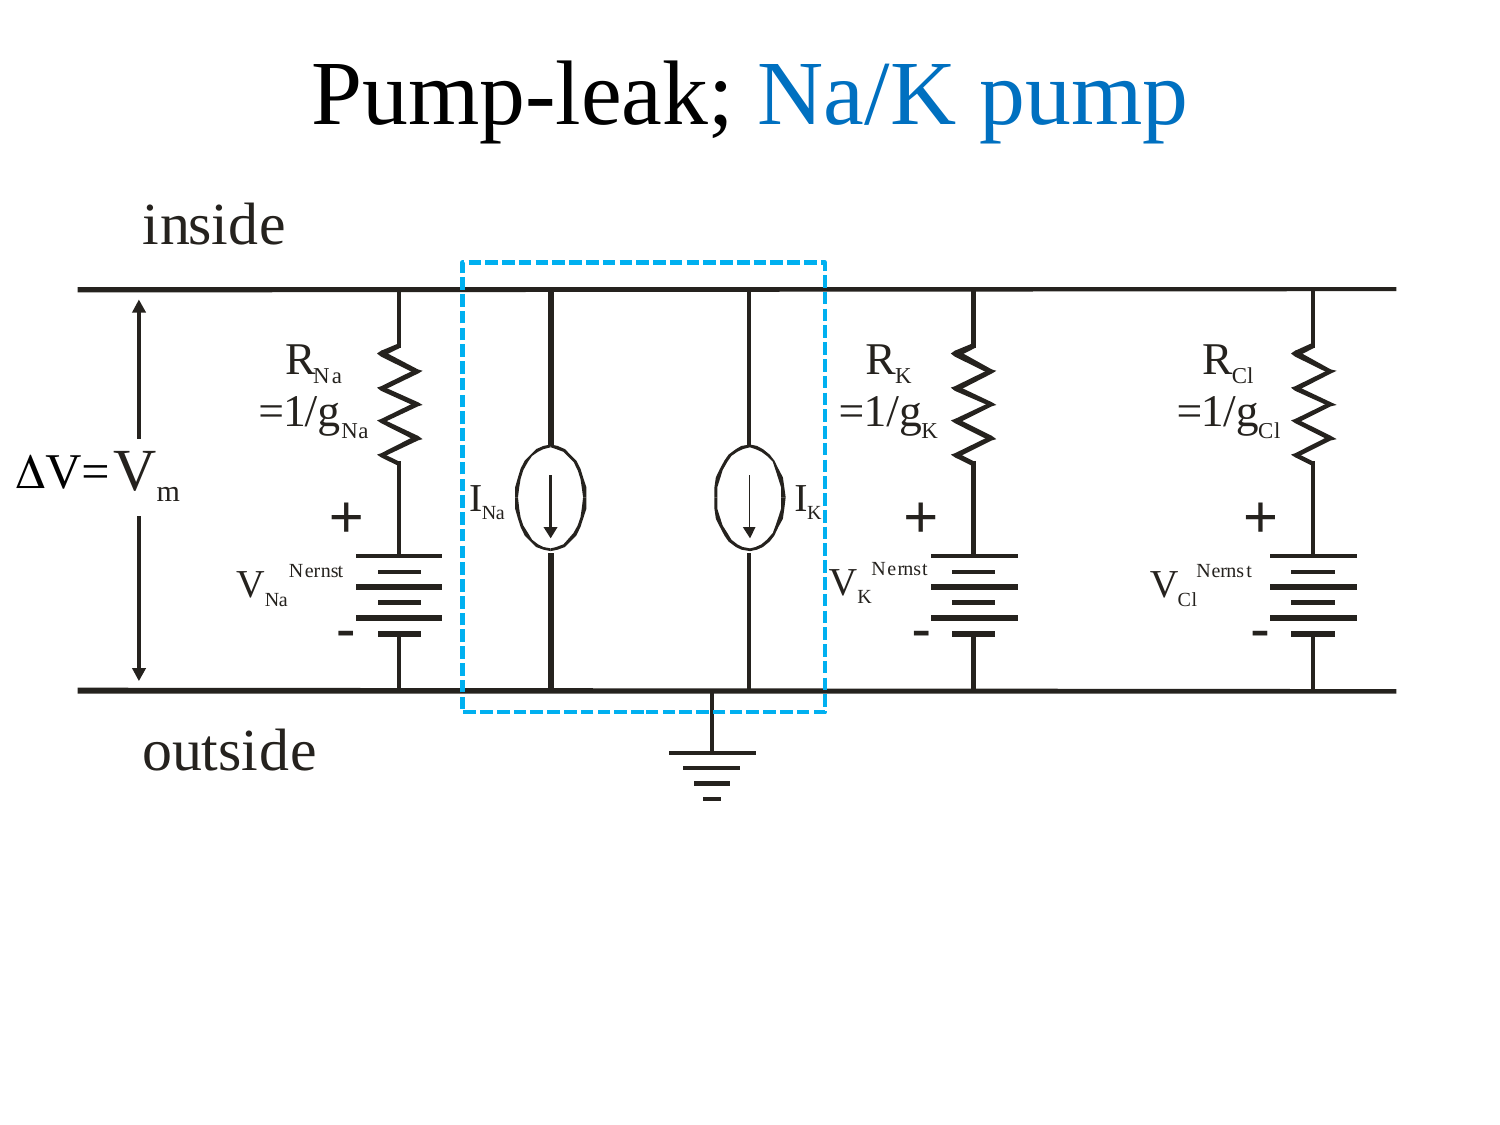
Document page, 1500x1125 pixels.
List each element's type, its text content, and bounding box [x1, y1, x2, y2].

text_box DV= [0, 431, 69, 506]
title Pump-leak; Na/K pump [112, 24, 1388, 150]
picture [74, 199, 1401, 807]
